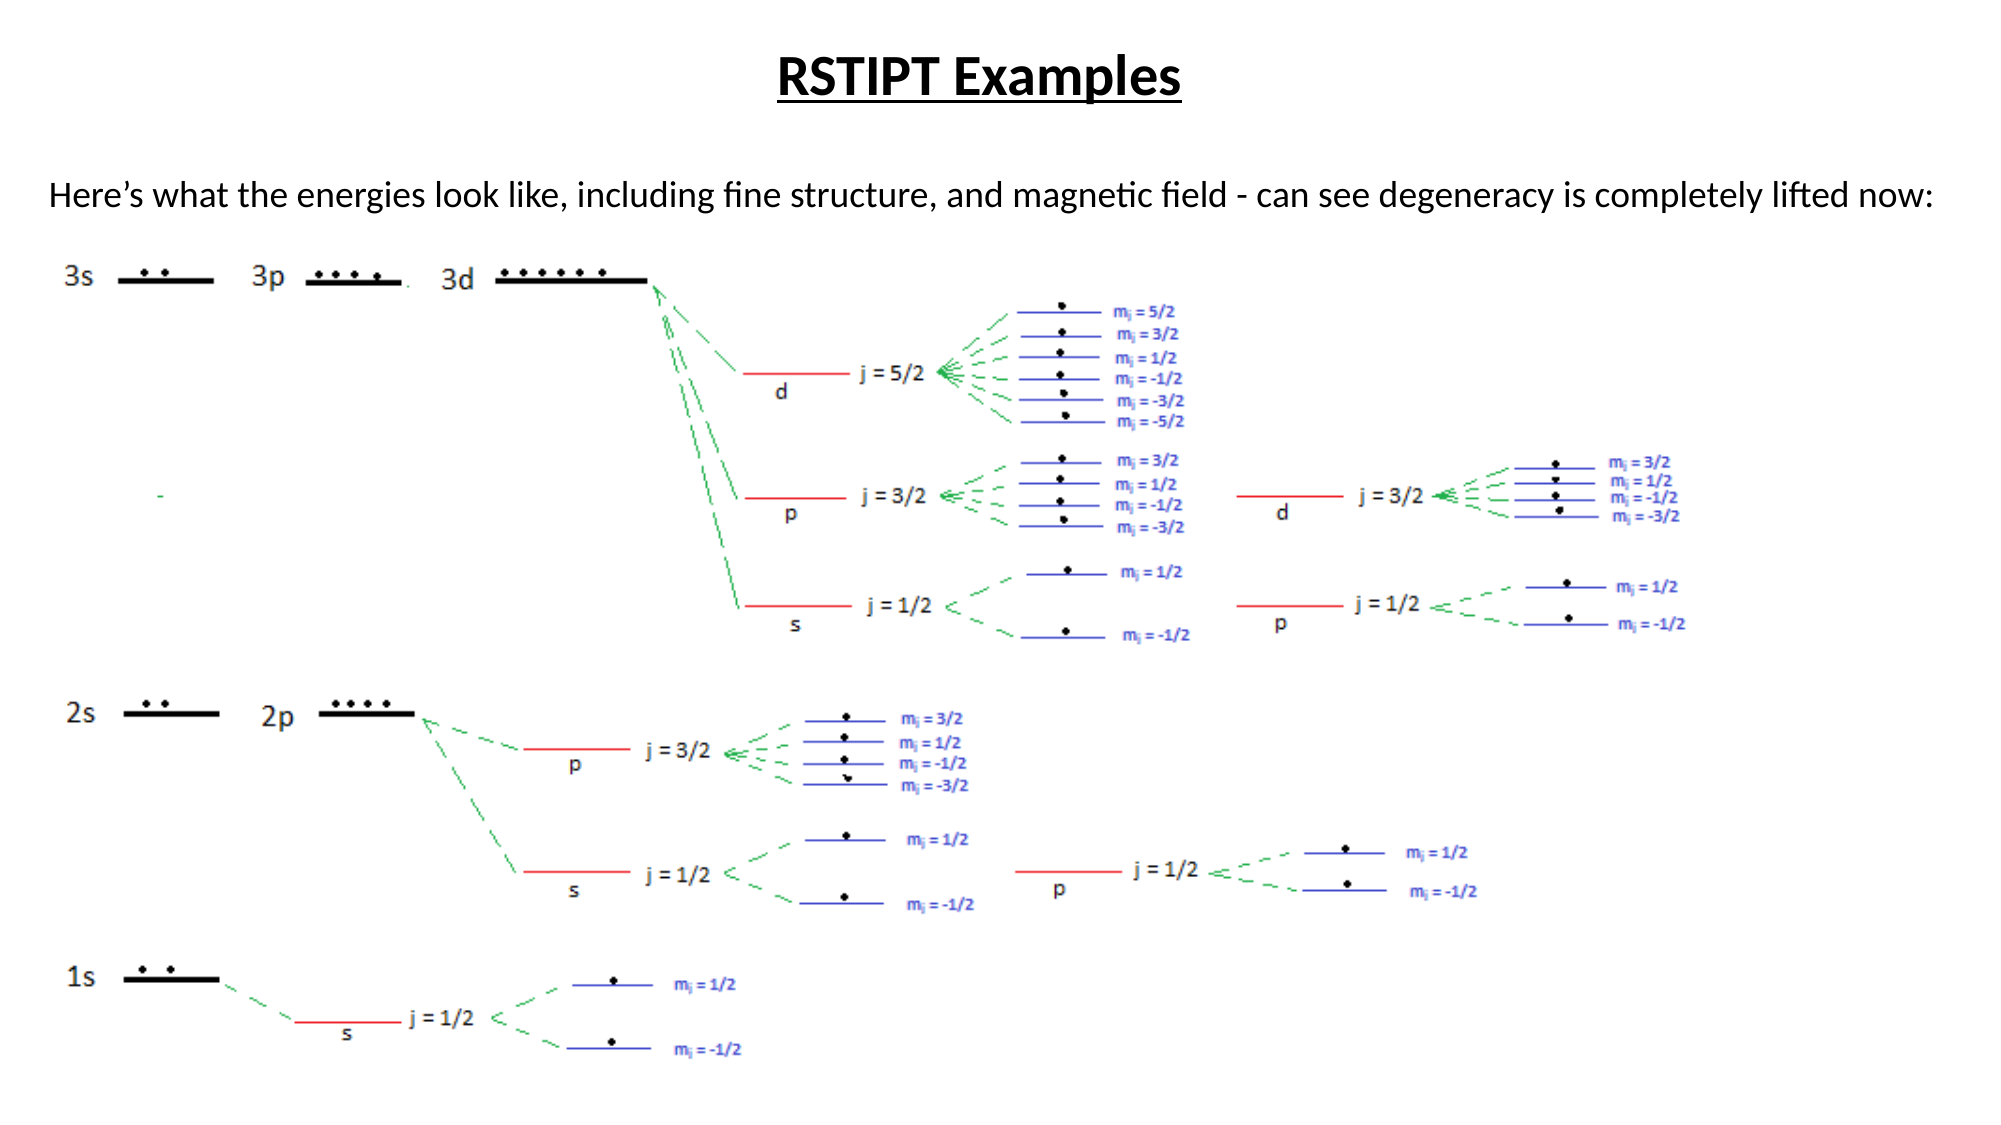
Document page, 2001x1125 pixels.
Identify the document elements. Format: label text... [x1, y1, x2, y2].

text_box Here’s what the energies look like, including fine structure, and magnetic field - can see degeneracy is completely lifted now: [34, 162, 1966, 223]
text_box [51, 247, 1695, 1087]
text_box RSTIPT Examples [762, 30, 1312, 115]
